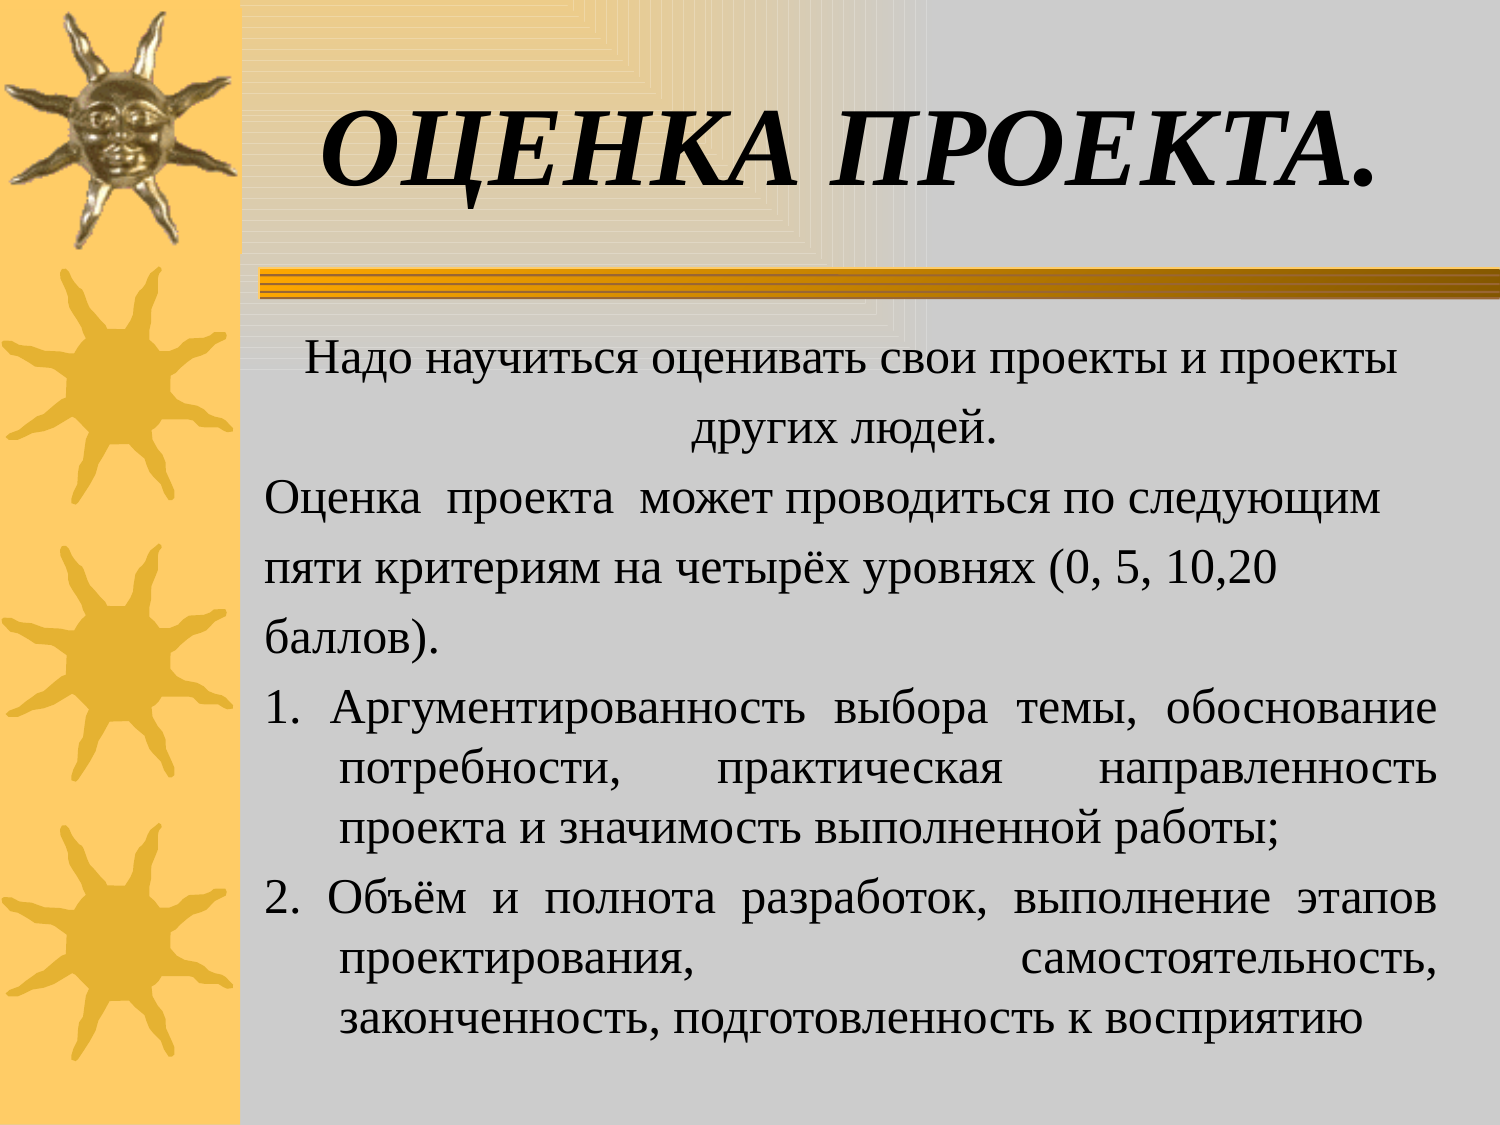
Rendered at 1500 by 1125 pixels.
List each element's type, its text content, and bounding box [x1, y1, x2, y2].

list Надо научиться оценивать свои проекты и проекты других людей. Оценка проекта может проводиться по следующим пяти критериям на четырёх уровнях (0, 5, 10,20 баллов). 1. Аргументированность выбора темы, обоснование потребности, практическая направленность проекта и значимость выполненной работы; 2. Объём и полнота разработок, выполнение этапов проектирования, самостоятельность, законченность, подготовленность к восприятию [248, 316, 1454, 1091]
title Оценка проекта. [304, 46, 1417, 235]
picture [1, 8, 242, 254]
